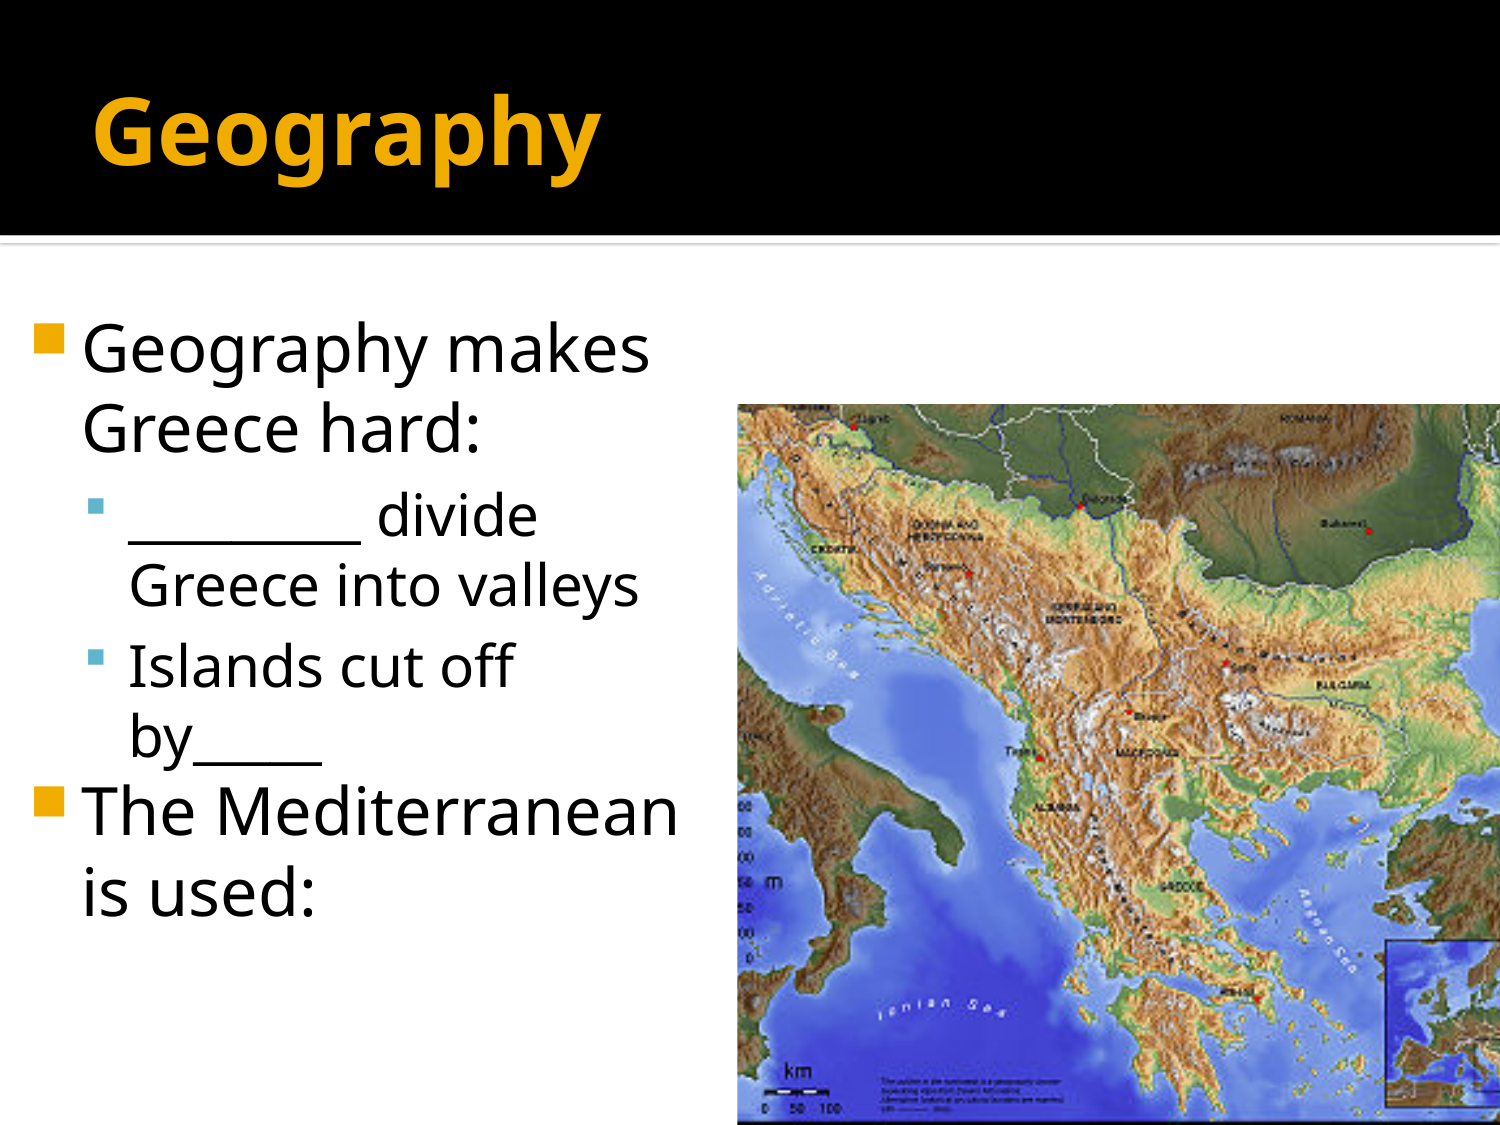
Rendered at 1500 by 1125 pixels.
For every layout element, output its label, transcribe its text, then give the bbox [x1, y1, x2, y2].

list Geography makes Greece hard: _________ divide Greece into valleys Islands cut off by_____ The Mediterranean is used: [0, 291, 700, 1125]
picture [737, 404, 1500, 1125]
title Geography [75, 25, 1425, 231]
